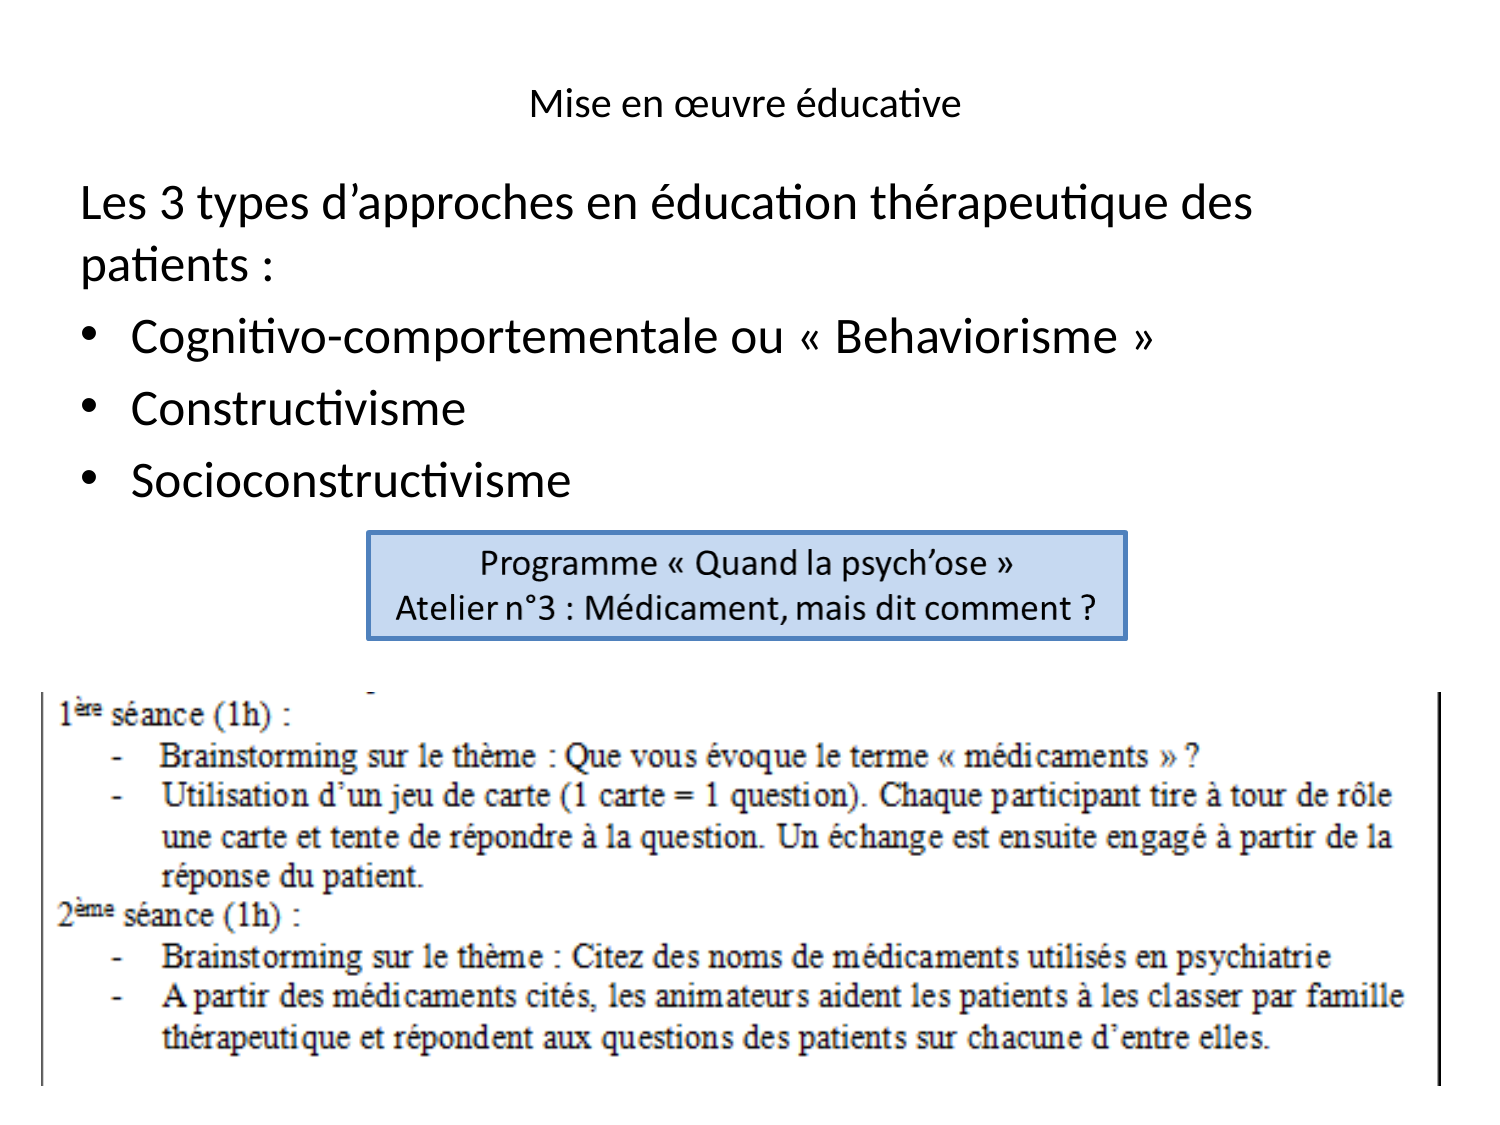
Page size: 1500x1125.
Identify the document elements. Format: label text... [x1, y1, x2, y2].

title Mise en œuvre éducative [75, 66, 1425, 185]
picture [41, 692, 1442, 1086]
list Les 3 types d’approches en éducation thérapeutique des patients : Cognitivo-comportementale ou « Behaviorisme » Constructivisme Socioconstructivisme [64, 160, 1415, 516]
picture [366, 526, 1128, 654]
